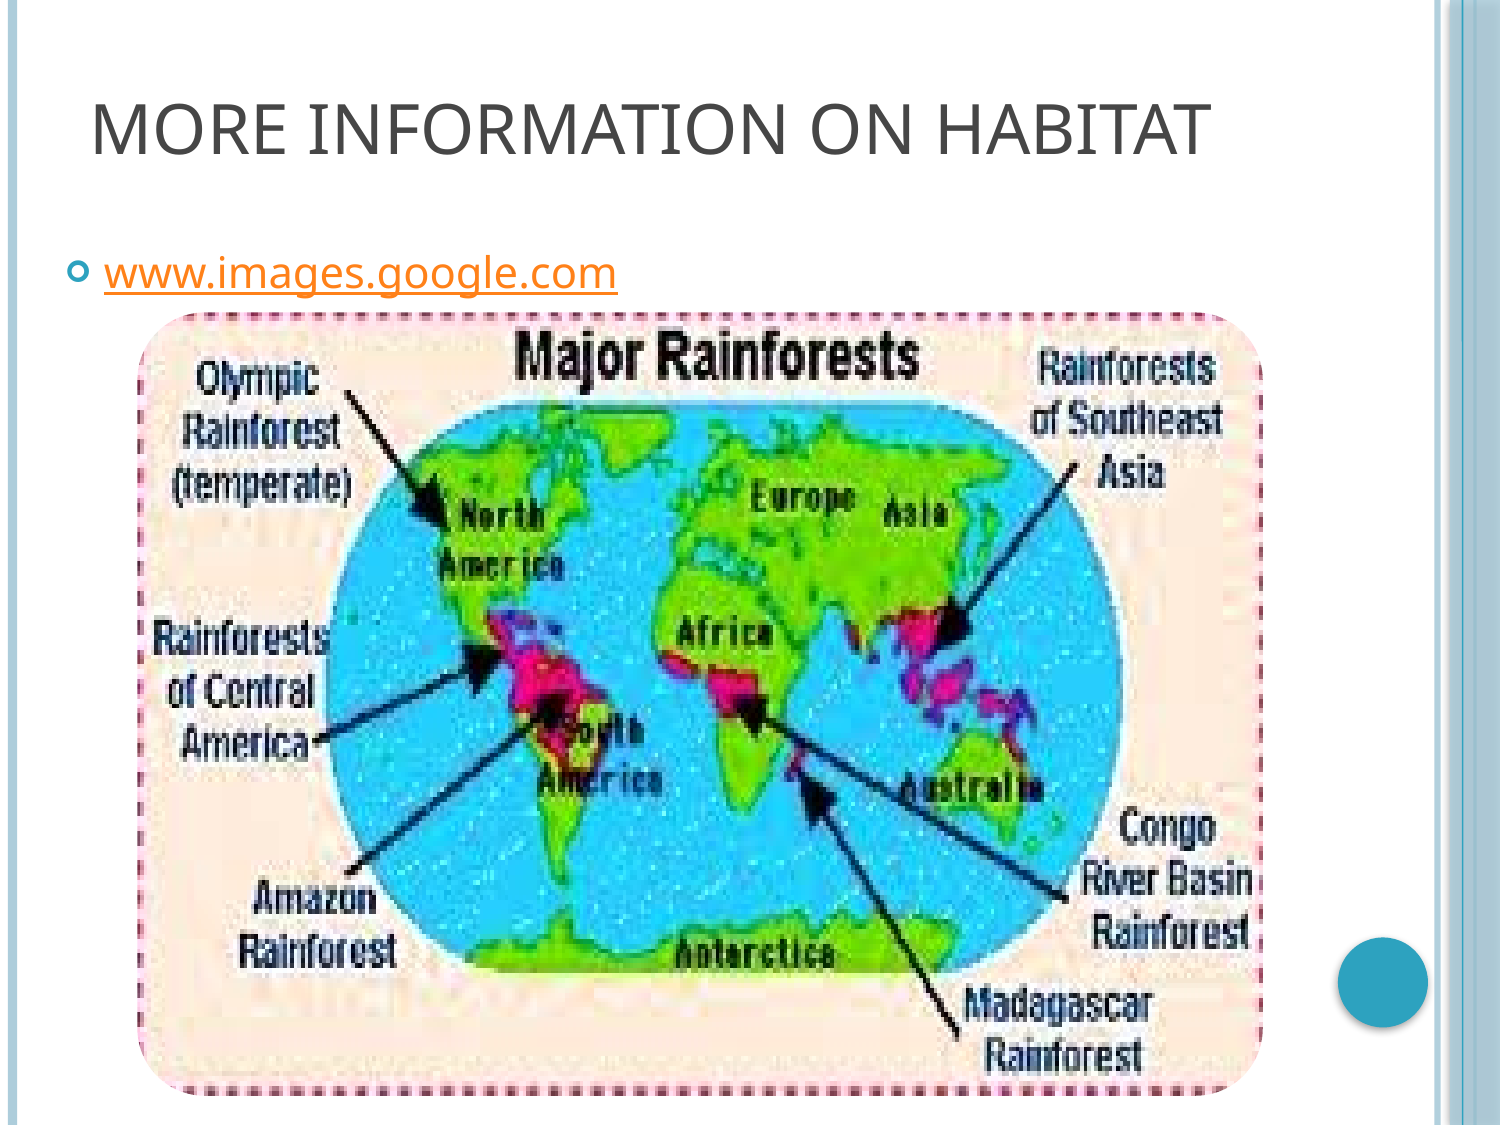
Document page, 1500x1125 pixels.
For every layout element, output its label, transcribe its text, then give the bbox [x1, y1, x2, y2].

title More Information on Habitat [75, 45, 1300, 174]
list www.images.google.com [50, 174, 1463, 313]
picture [136, 311, 1264, 1097]
